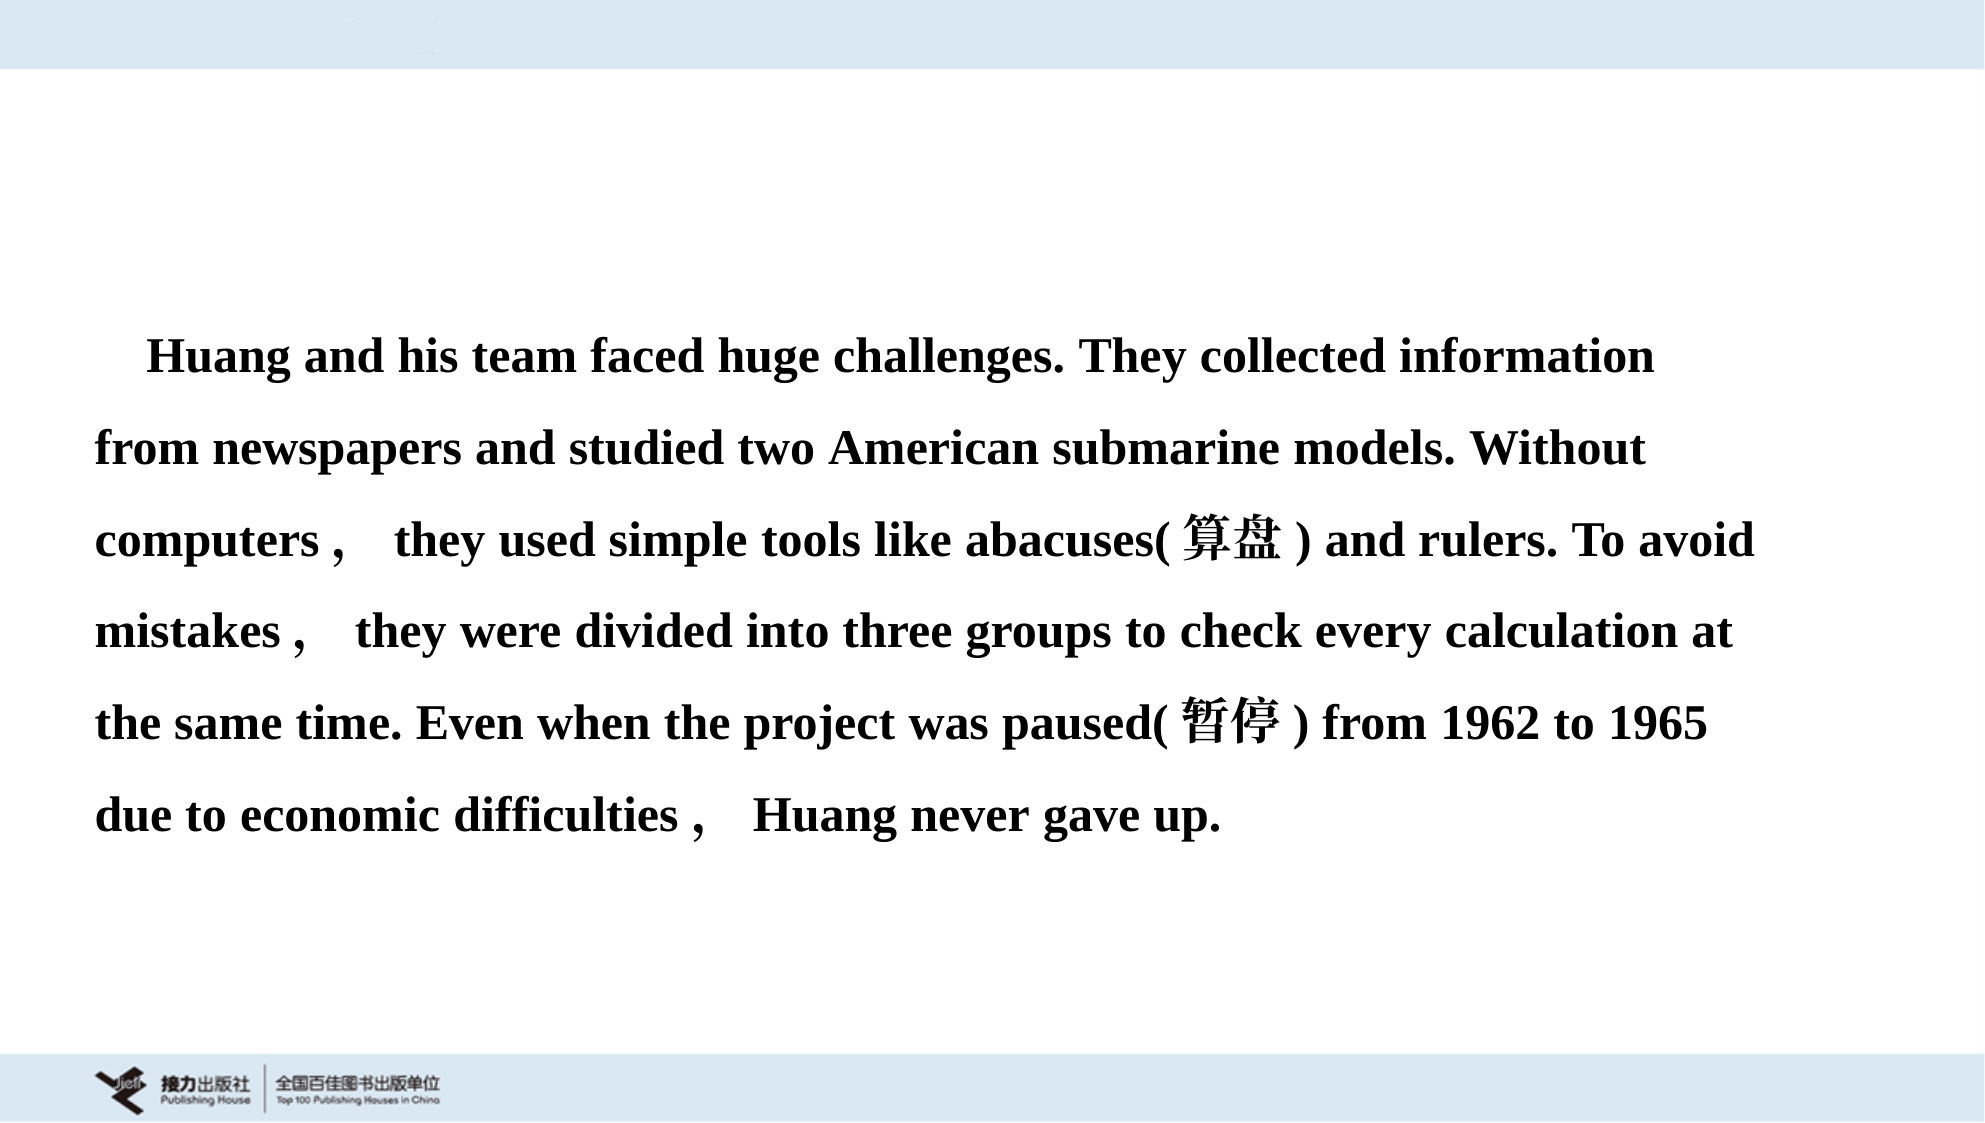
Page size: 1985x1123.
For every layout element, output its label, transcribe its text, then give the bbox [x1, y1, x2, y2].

text_box Huang and his team faced huge challenges. They collected information from newspapers and studied two American submarine models. Without computers，they used simple tools like abacuses(算盘) and rulers. To avoid mistakes，they were divided into three groups to check every calculation at the same time. Even when the project was paused(暂停) from 1962 to 1965 due to economic difficulties，Huang never gave up. [94, 291, 1892, 842]
picture [0, 0, 1985, 1122]
